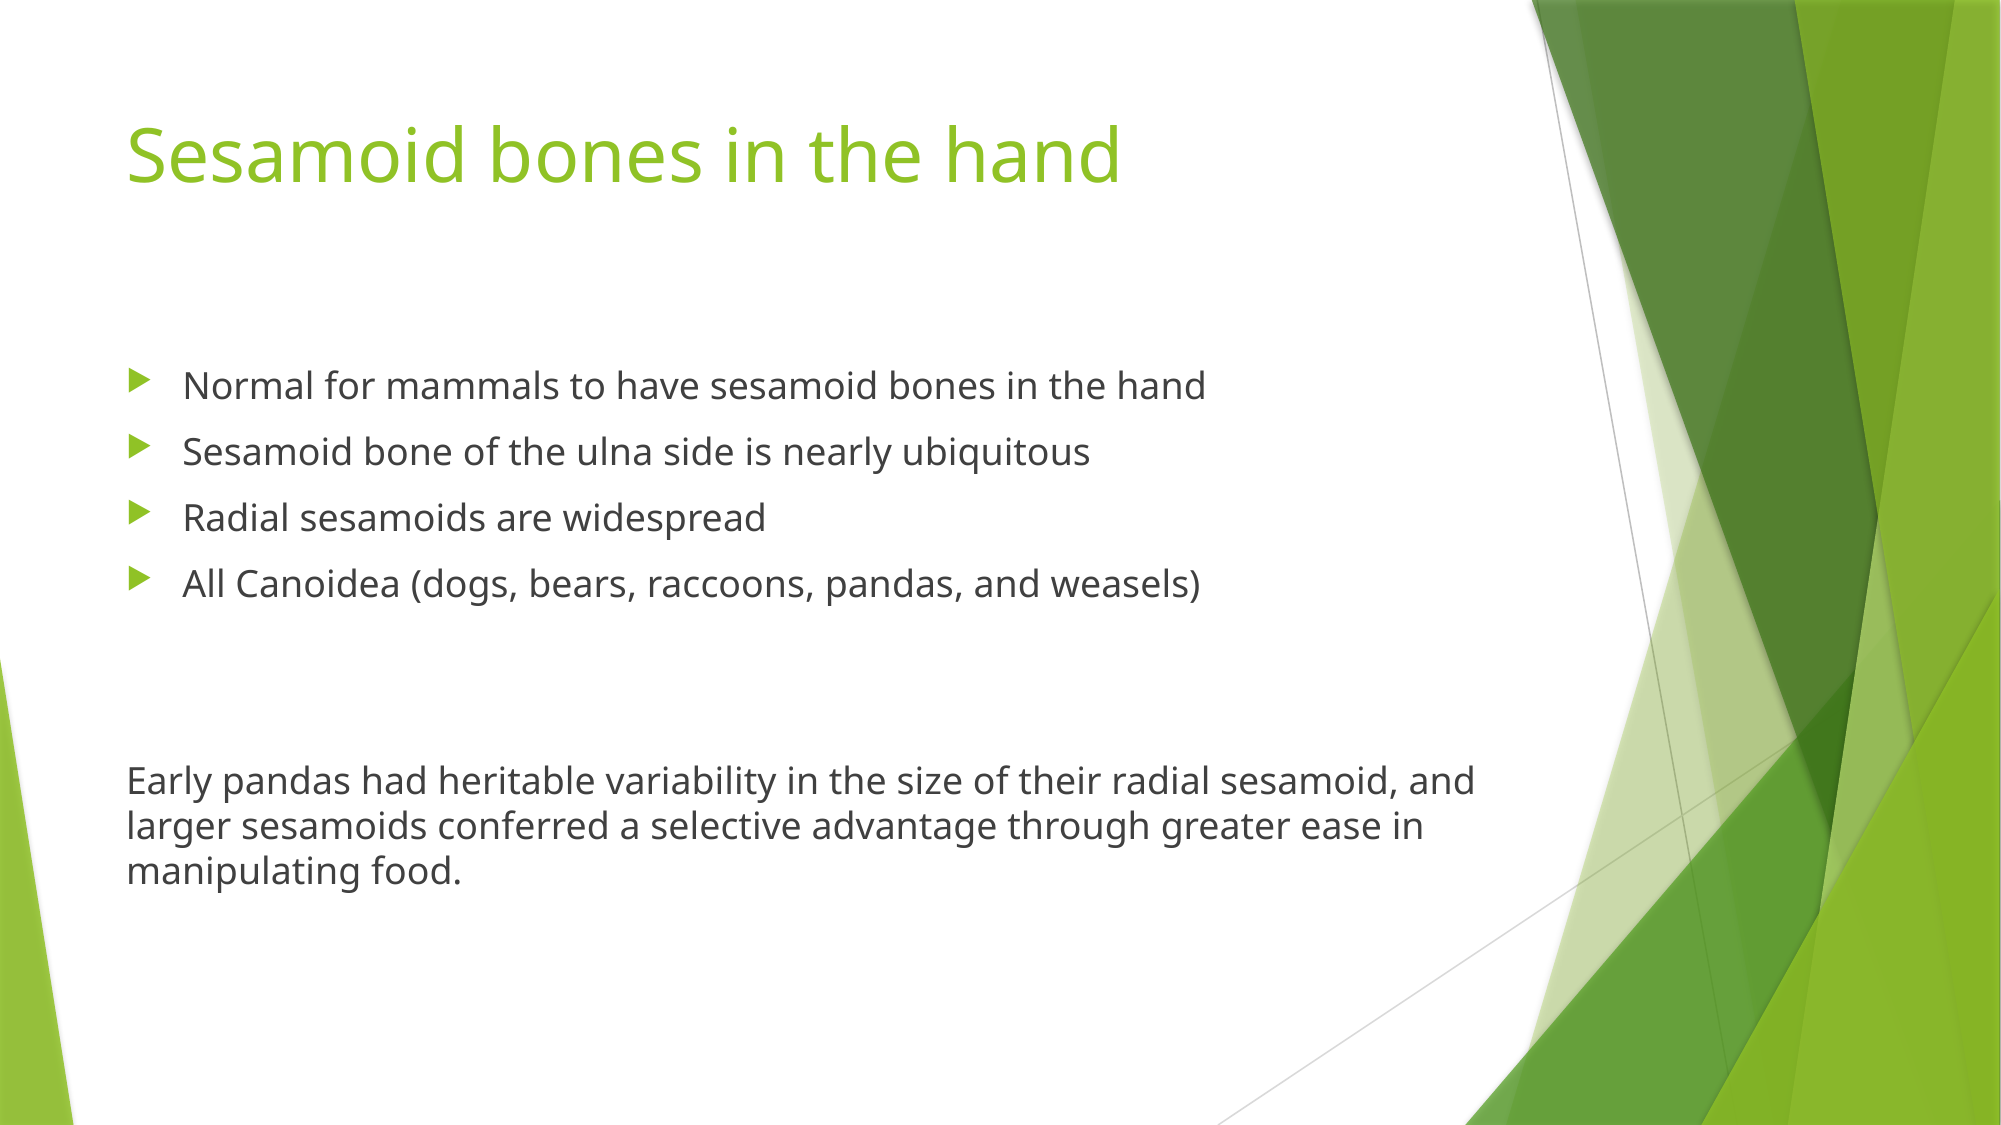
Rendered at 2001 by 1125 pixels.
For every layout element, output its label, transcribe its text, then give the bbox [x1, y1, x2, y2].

list Normal for mammals to have sesamoid bones in the hand Sesamoid bone of the ulna side is nearly ubiquitous Radial sesamoids are widespread All Canoidea (dogs, bears, raccoons, pandas, and weasels) Early pandas had heritable variability in the size of their radial sesamoid, and larger sesamoids conferred a selective advantage through greater ease in manipulating food. [111, 354, 1522, 992]
title Sesamoid bones in the hand [111, 99, 1522, 317]
